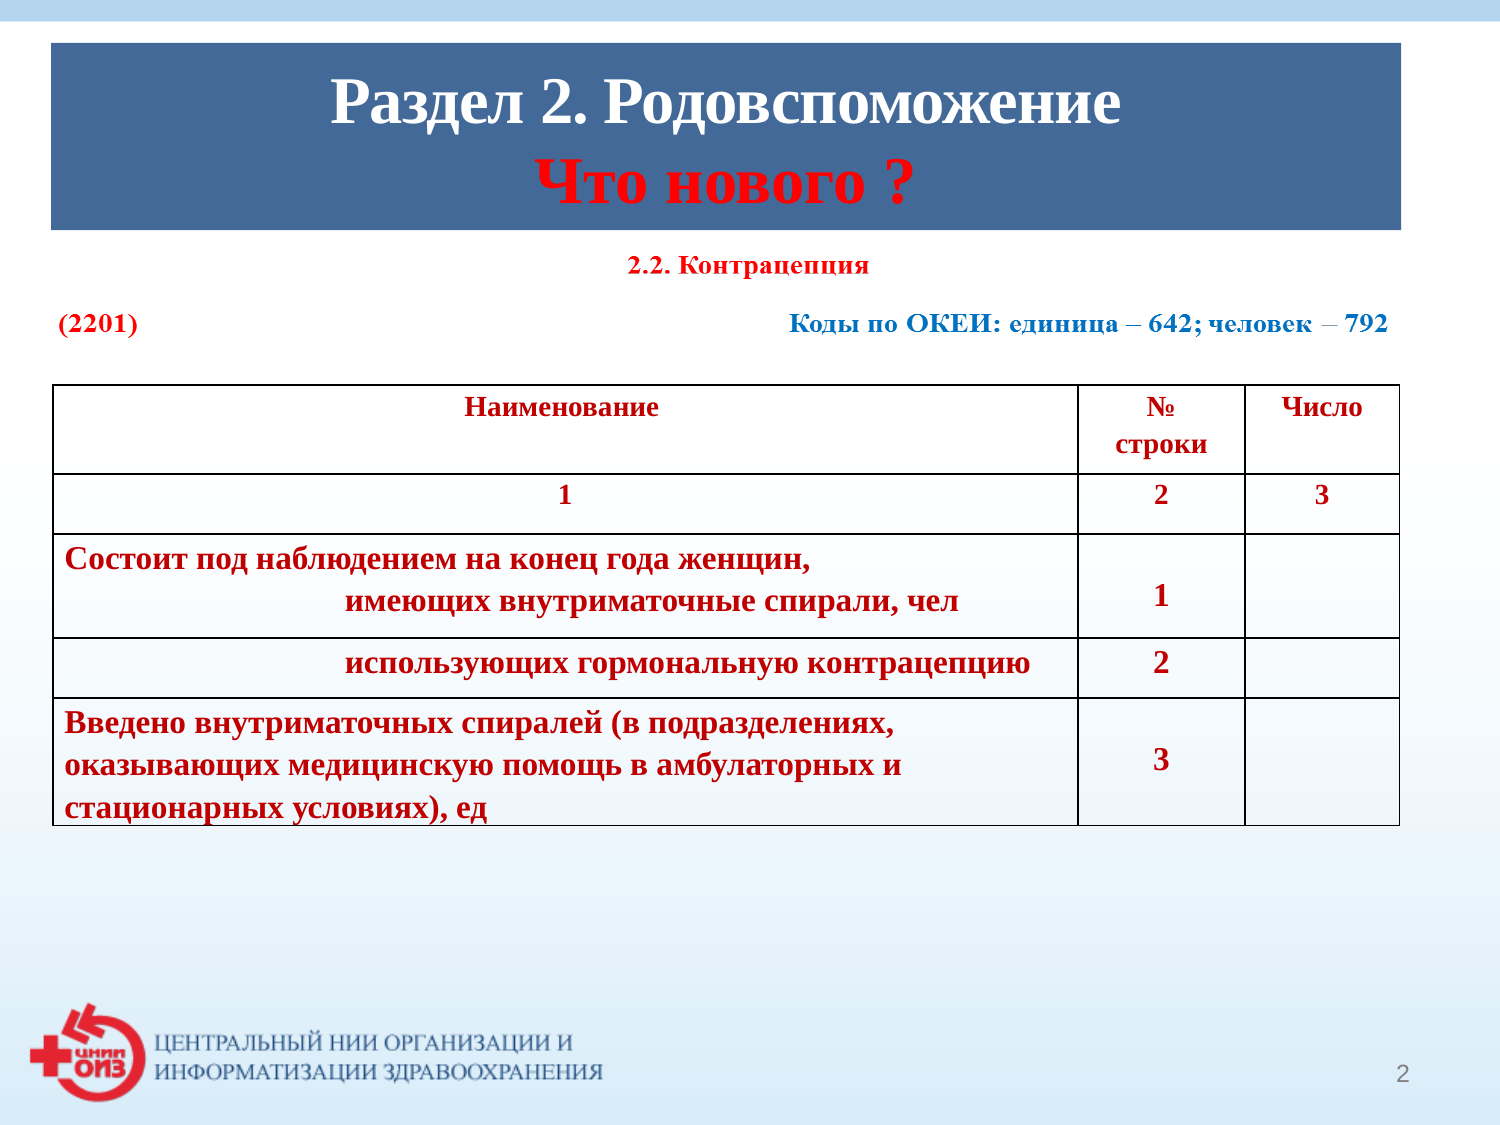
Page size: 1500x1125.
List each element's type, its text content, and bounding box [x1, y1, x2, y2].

title Раздел 2. Родовспоможение Что нового ? [51, 42, 1402, 219]
list 2ю2222ю [58, 973, 1409, 1093]
slide_number 2 [1074, 1042, 1425, 1103]
picture [0, 0, 1500, 1125]
